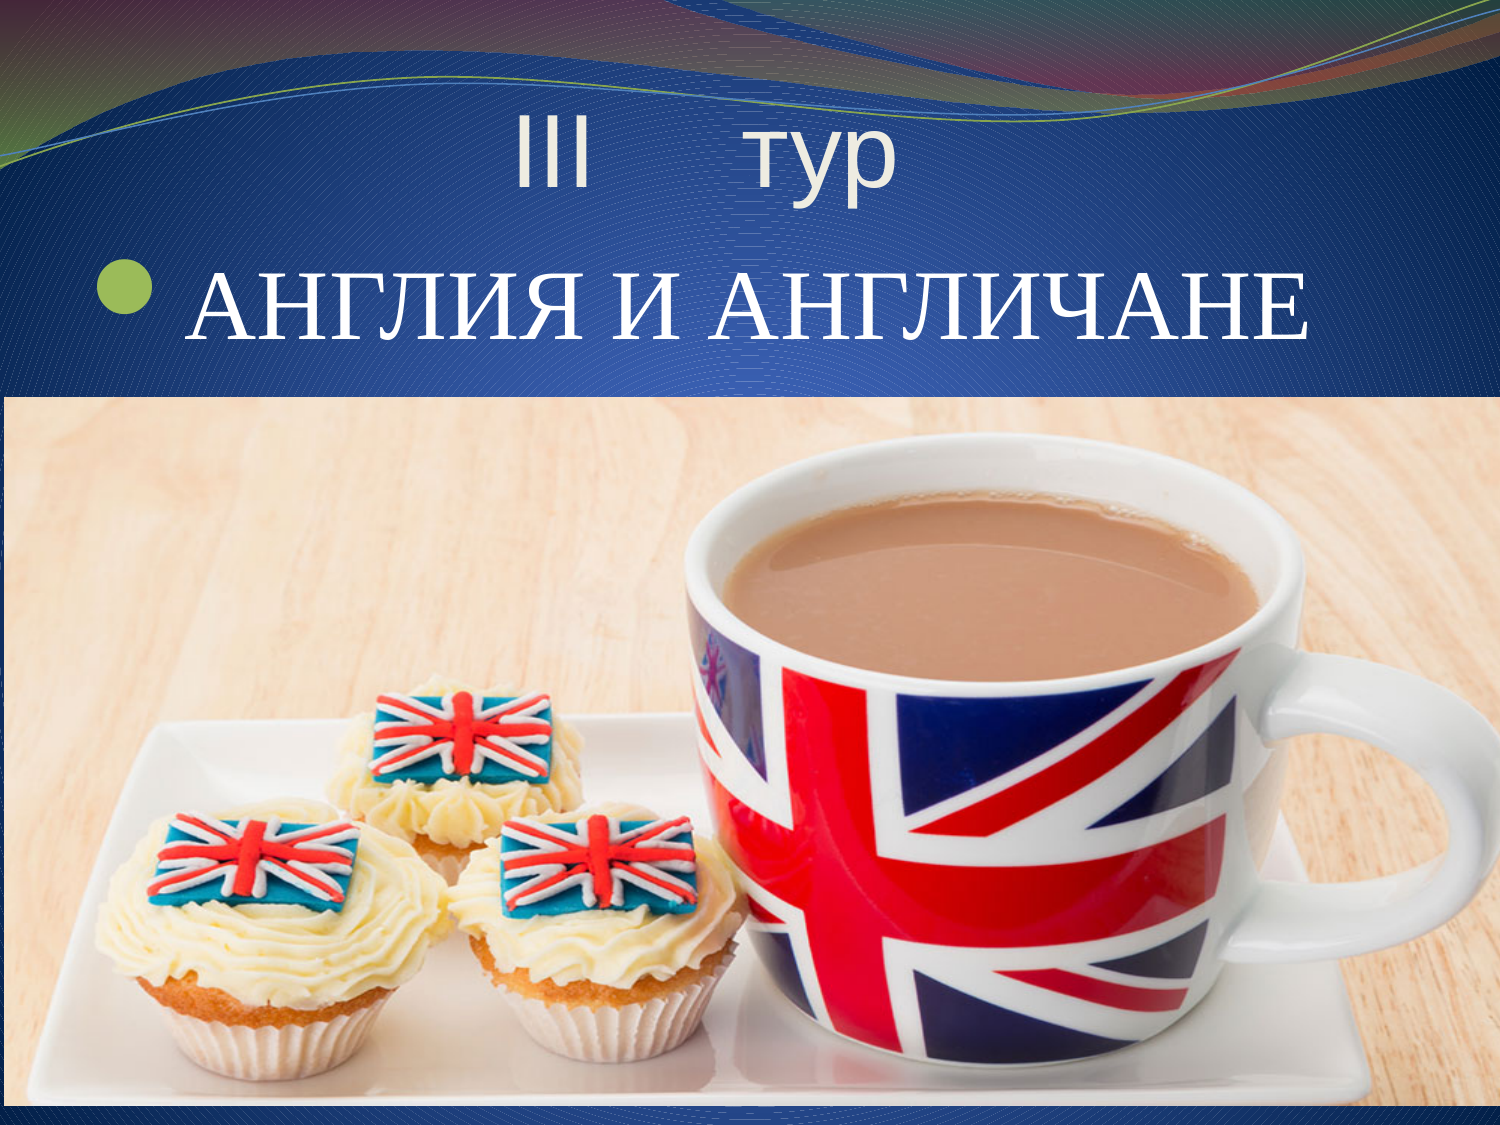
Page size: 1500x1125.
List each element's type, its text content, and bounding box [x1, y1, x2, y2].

picture [3, 396, 1500, 1107]
title III тур [75, 19, 1425, 209]
list АНГЛИЯ И АНГЛИЧАНЕ [75, 231, 1425, 396]
